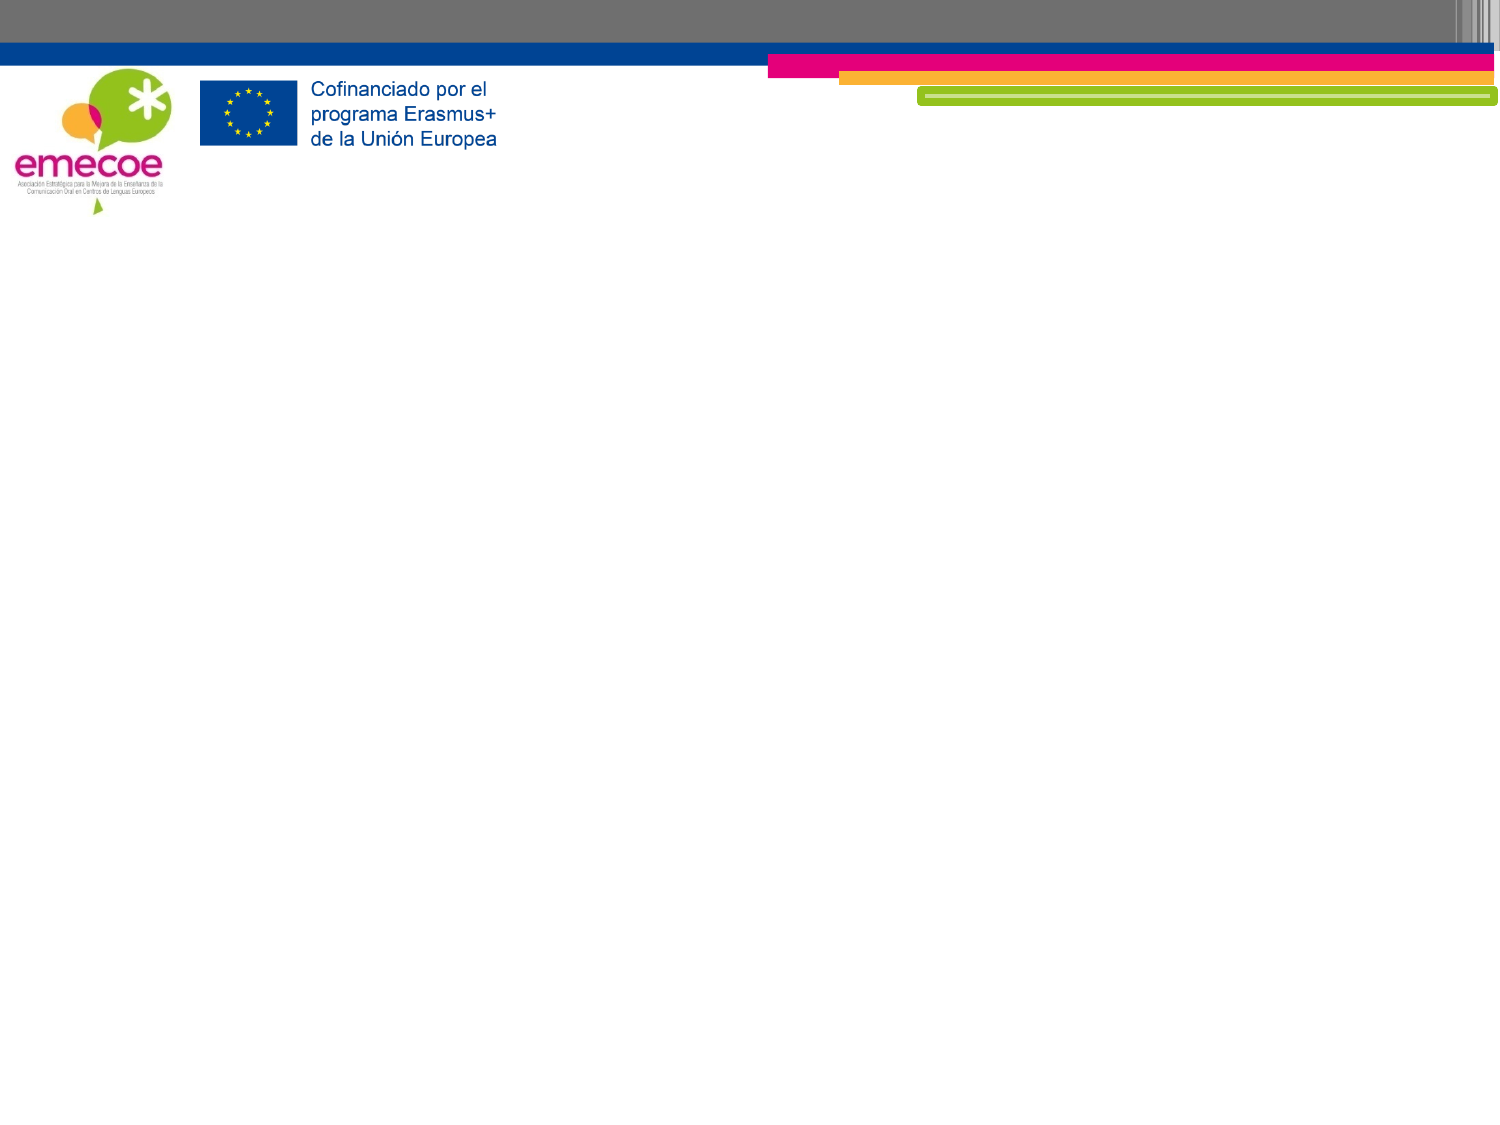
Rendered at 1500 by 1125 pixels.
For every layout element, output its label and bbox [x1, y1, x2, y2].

picture [200, 78, 502, 152]
picture [0, 66, 184, 217]
